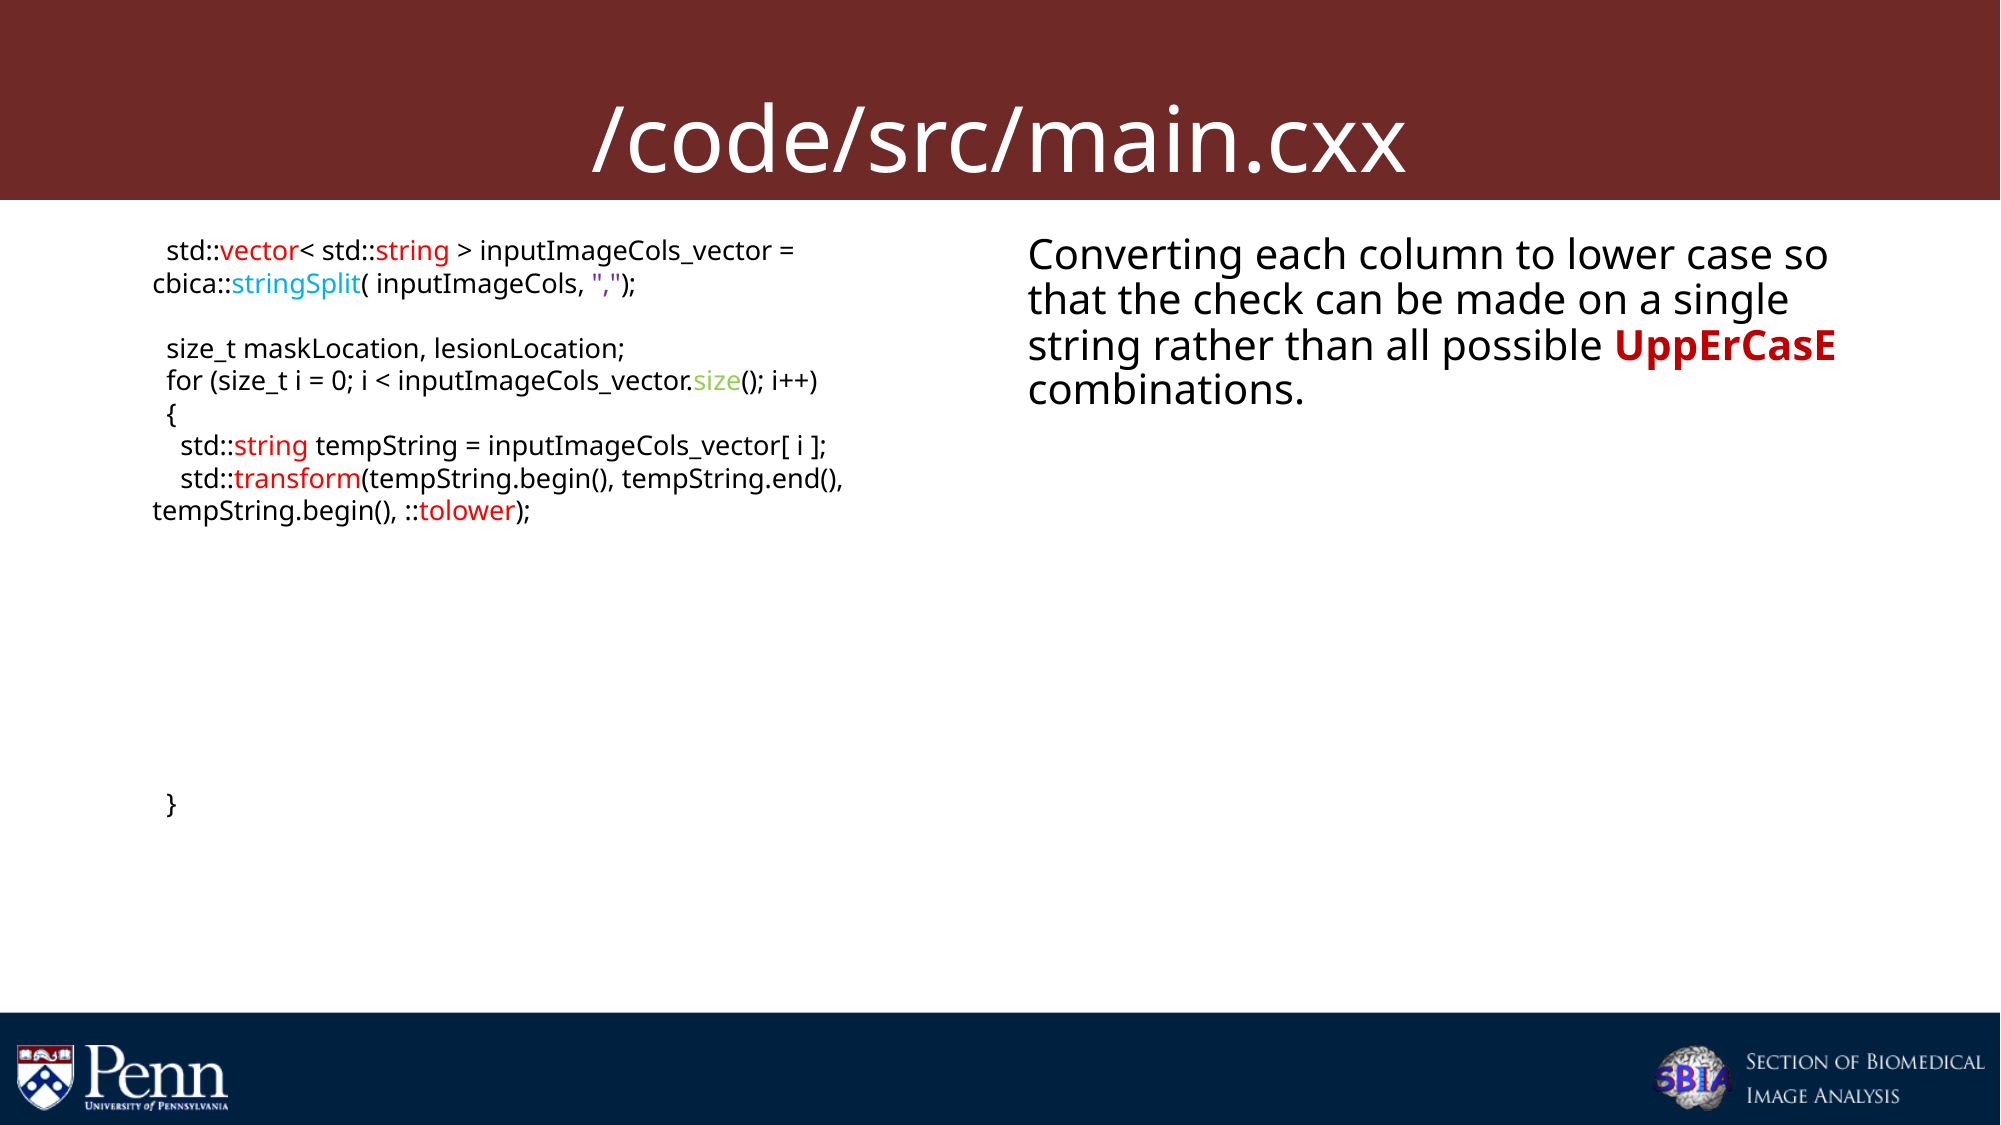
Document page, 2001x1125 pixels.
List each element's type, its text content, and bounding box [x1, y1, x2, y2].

list std::vector< std::string > inputImageCols_vector = cbica::stringSplit( inputImageCols, ","); size_t maskLocation, lesionLocation; for (size_t i = 0; i < inputImageCols_vector.size(); i++) { std::string tempString = inputImageCols_vector[ i ]; std::transform(tempString.begin(), tempString.end(), tempString.begin(), ::tolower); if (tempString == "manual") { maskLocation = i; } else if (tempString == "foreground") { lesionLocation = i; } } [137, 226, 985, 987]
list Converting each column to lower case so that the check can be made on a single string rather than all possible UppErCasE combinations. [1012, 226, 1863, 987]
title /code/src/main.cxx [137, 0, 1863, 200]
picture [1652, 1044, 1985, 1112]
picture [17, 1045, 228, 1111]
